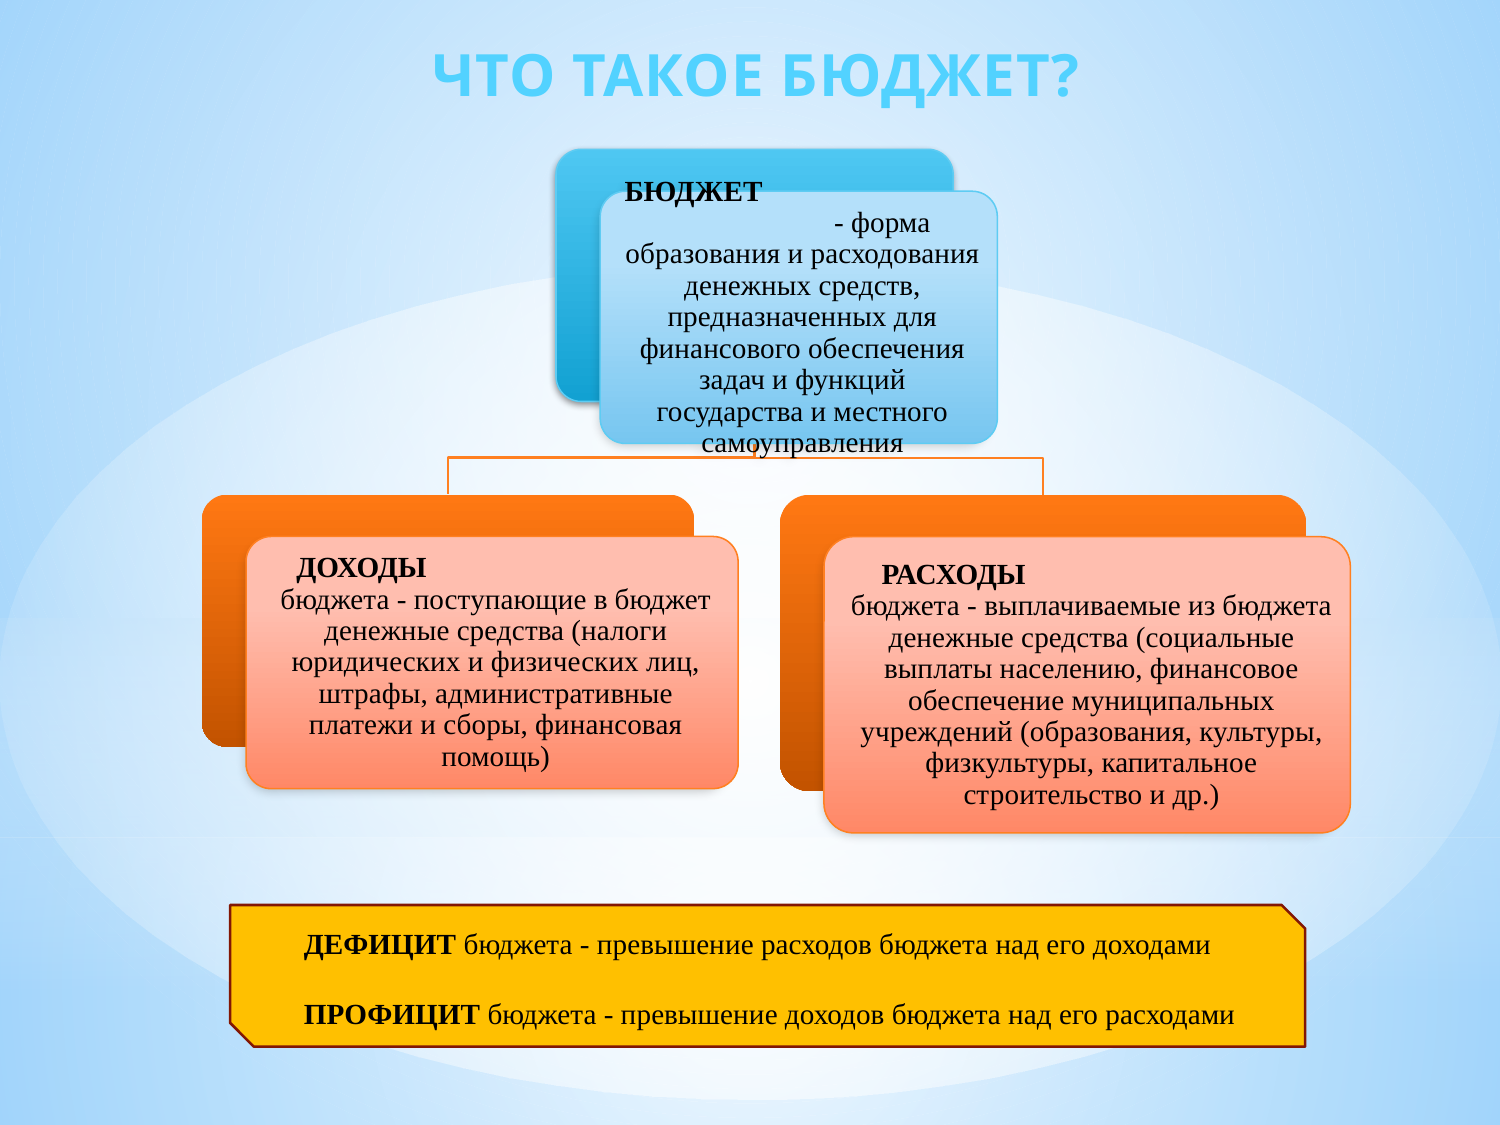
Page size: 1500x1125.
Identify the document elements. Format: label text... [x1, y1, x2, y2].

text_box [228, 903, 1307, 1048]
text_box ЧТО ТАКОЕ БЮДЖЕТ? [29, 31, 1483, 102]
text_box ДЕФИЦИТ бюджета - превышение расходов бюджета над его доходами ПРОФИЦИТ бюджета - превышение доходов бюджета над его расходами [289, 917, 1258, 1038]
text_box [111, 148, 1442, 856]
